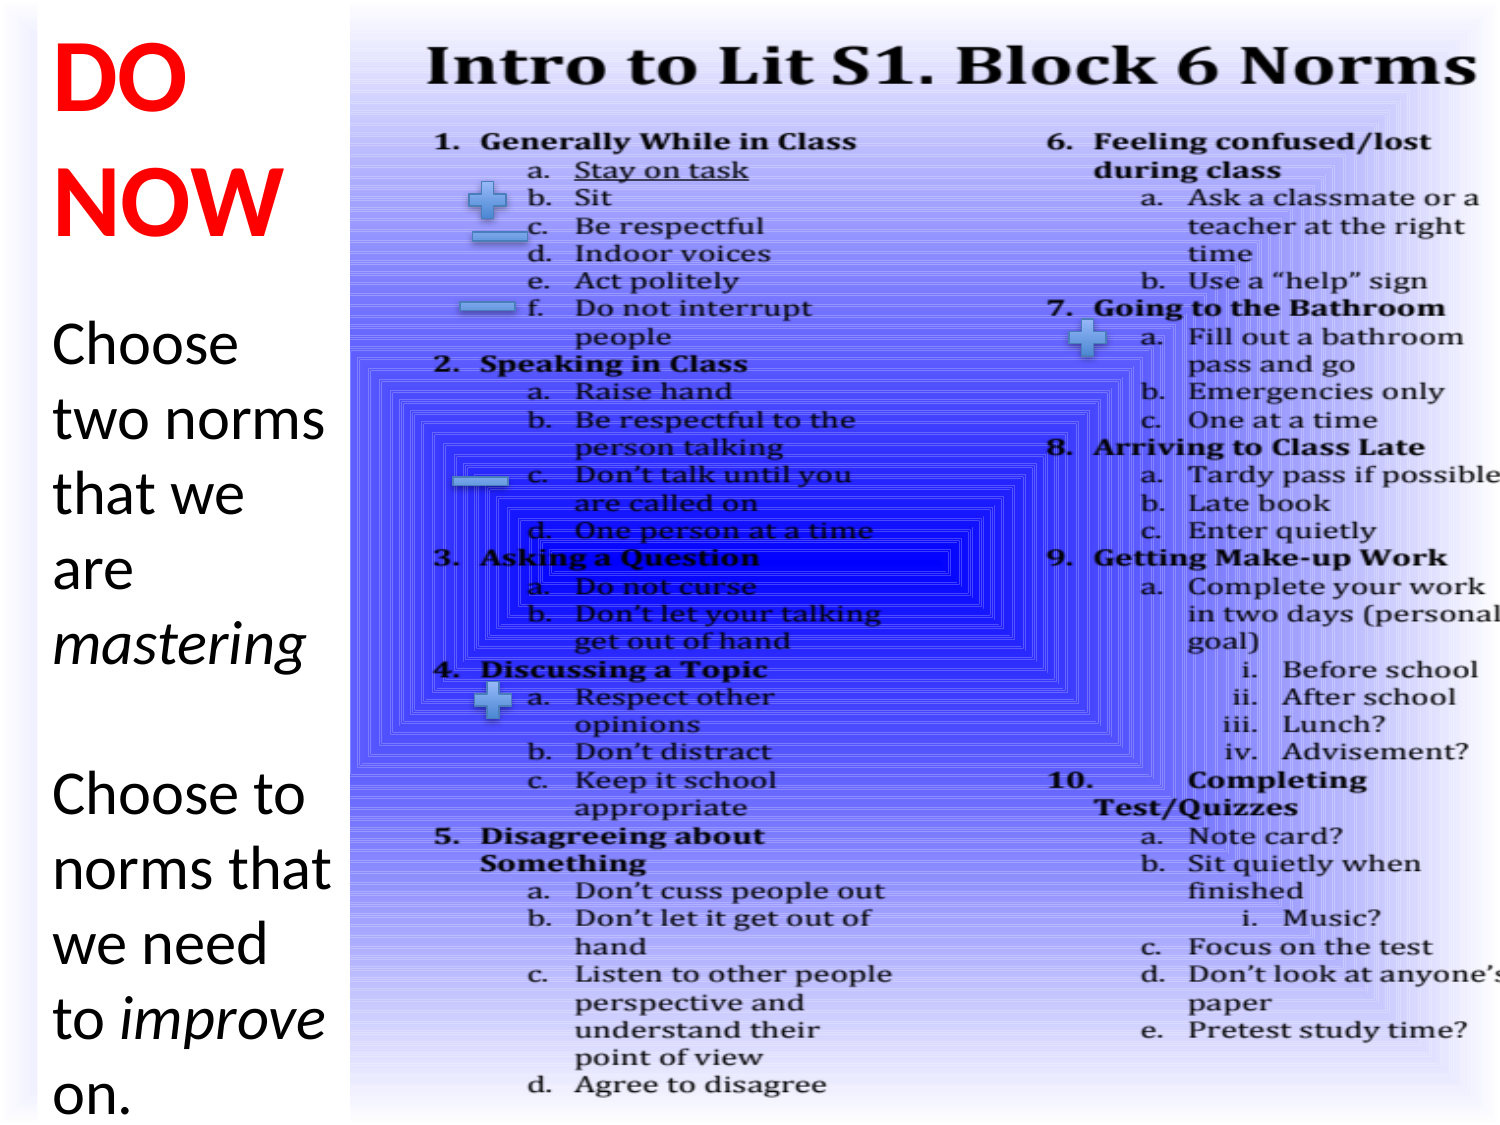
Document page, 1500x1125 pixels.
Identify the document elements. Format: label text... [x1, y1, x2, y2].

picture [149, 0, 1500, 1125]
text_box DO NOW Choose two norms that we are mastering Choose to norms that we need to improve on. [37, 0, 143, 1125]
